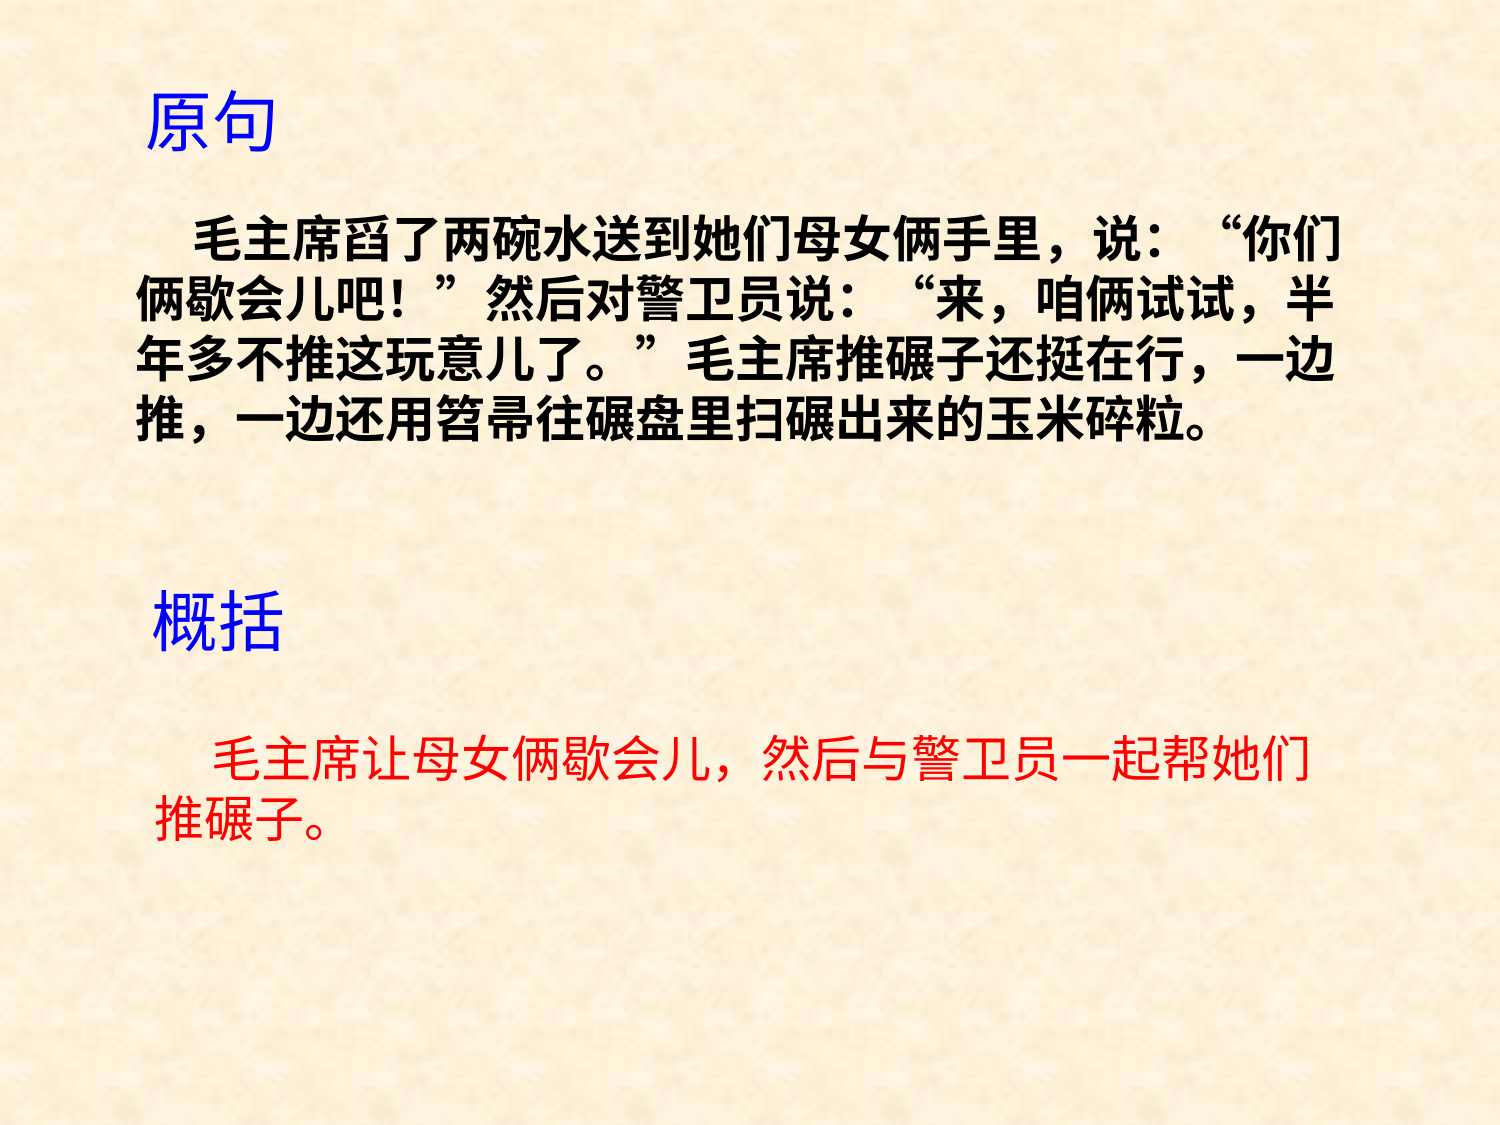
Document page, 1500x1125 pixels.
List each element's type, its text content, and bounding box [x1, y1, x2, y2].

text_box 原句 [131, 72, 295, 167]
text_box 毛主席让母女俩歇会儿，然后与警卫员一起帮她们推碾子。 [140, 719, 1376, 855]
text_box 毛主席舀了两碗水送到她们母女俩手里，说：“你们俩歇会儿吧！”然后对警卫员说：“来，咱俩试试，半年多不推这玩意儿了。”毛主席推碾子还挺在行，一边推，一边还用笤帚往碾盘里扫碾出来的玉米碎粒。 [120, 199, 1398, 455]
text_box 概括 [136, 572, 300, 668]
picture [0, 0, 1500, 1125]
